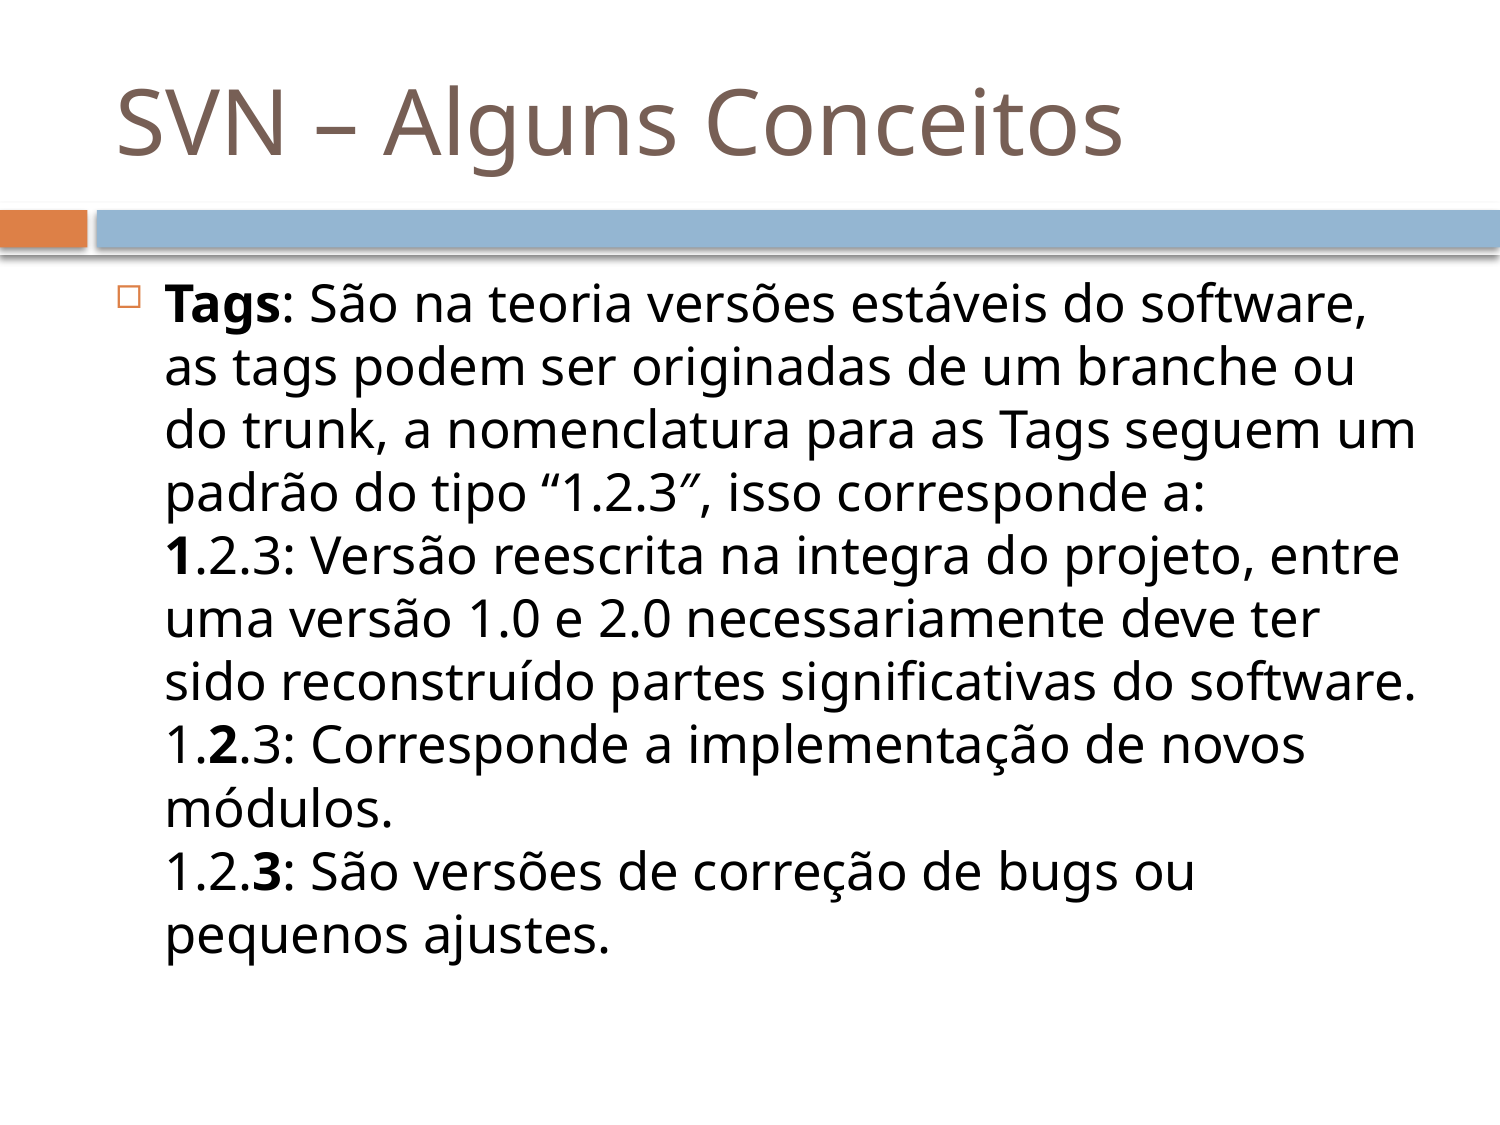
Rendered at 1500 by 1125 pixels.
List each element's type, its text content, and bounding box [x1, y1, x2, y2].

list Tags: São na teoria versões estáveis do software, as tags podem ser originadas de um branche ou do trunk, a nomenclatura para as Tags seguem um padrão do tipo “1.2.3″, isso corresponde a: 1.2.3: Versão reescrita na integra do projeto, entre uma versão 1.0 e 2.0 necessariamente deve ter sido reconstruído partes significativas do software. 1.2.3: Corresponde a implementação de novos módulos. 1.2.3: São versões de correção de bugs ou pequenos ajustes. [100, 262, 1438, 1000]
title SVN – Alguns Conceitos [100, 37, 1438, 200]
